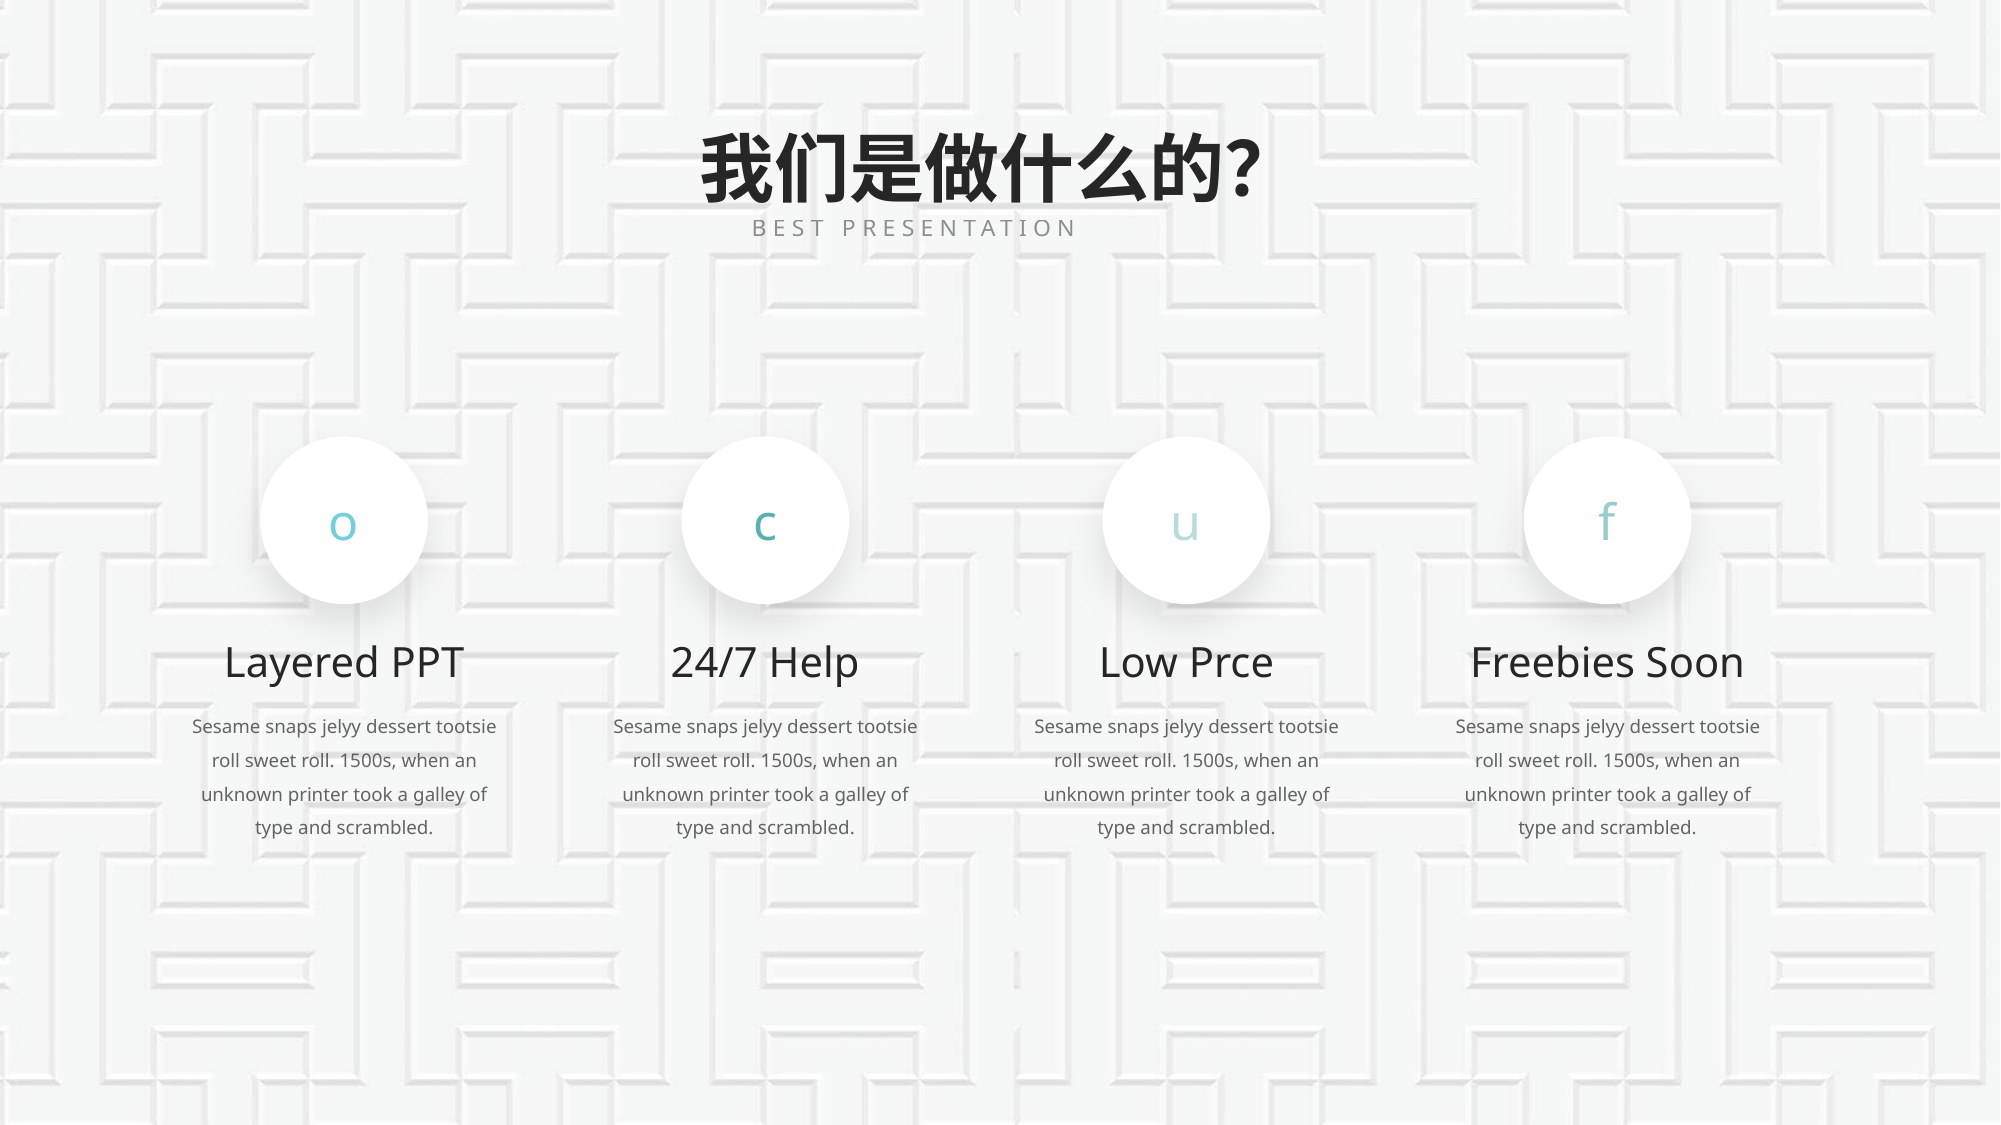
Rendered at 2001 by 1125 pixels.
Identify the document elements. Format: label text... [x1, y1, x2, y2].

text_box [1009, 436, 1364, 829]
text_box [167, 436, 521, 829]
title 我们是做什么的？ [204, 133, 1796, 209]
picture [0, 0, 2001, 1125]
list BEST PRESENTATION TEMPLATE [204, 209, 1796, 261]
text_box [1430, 436, 1785, 829]
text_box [588, 436, 943, 829]
